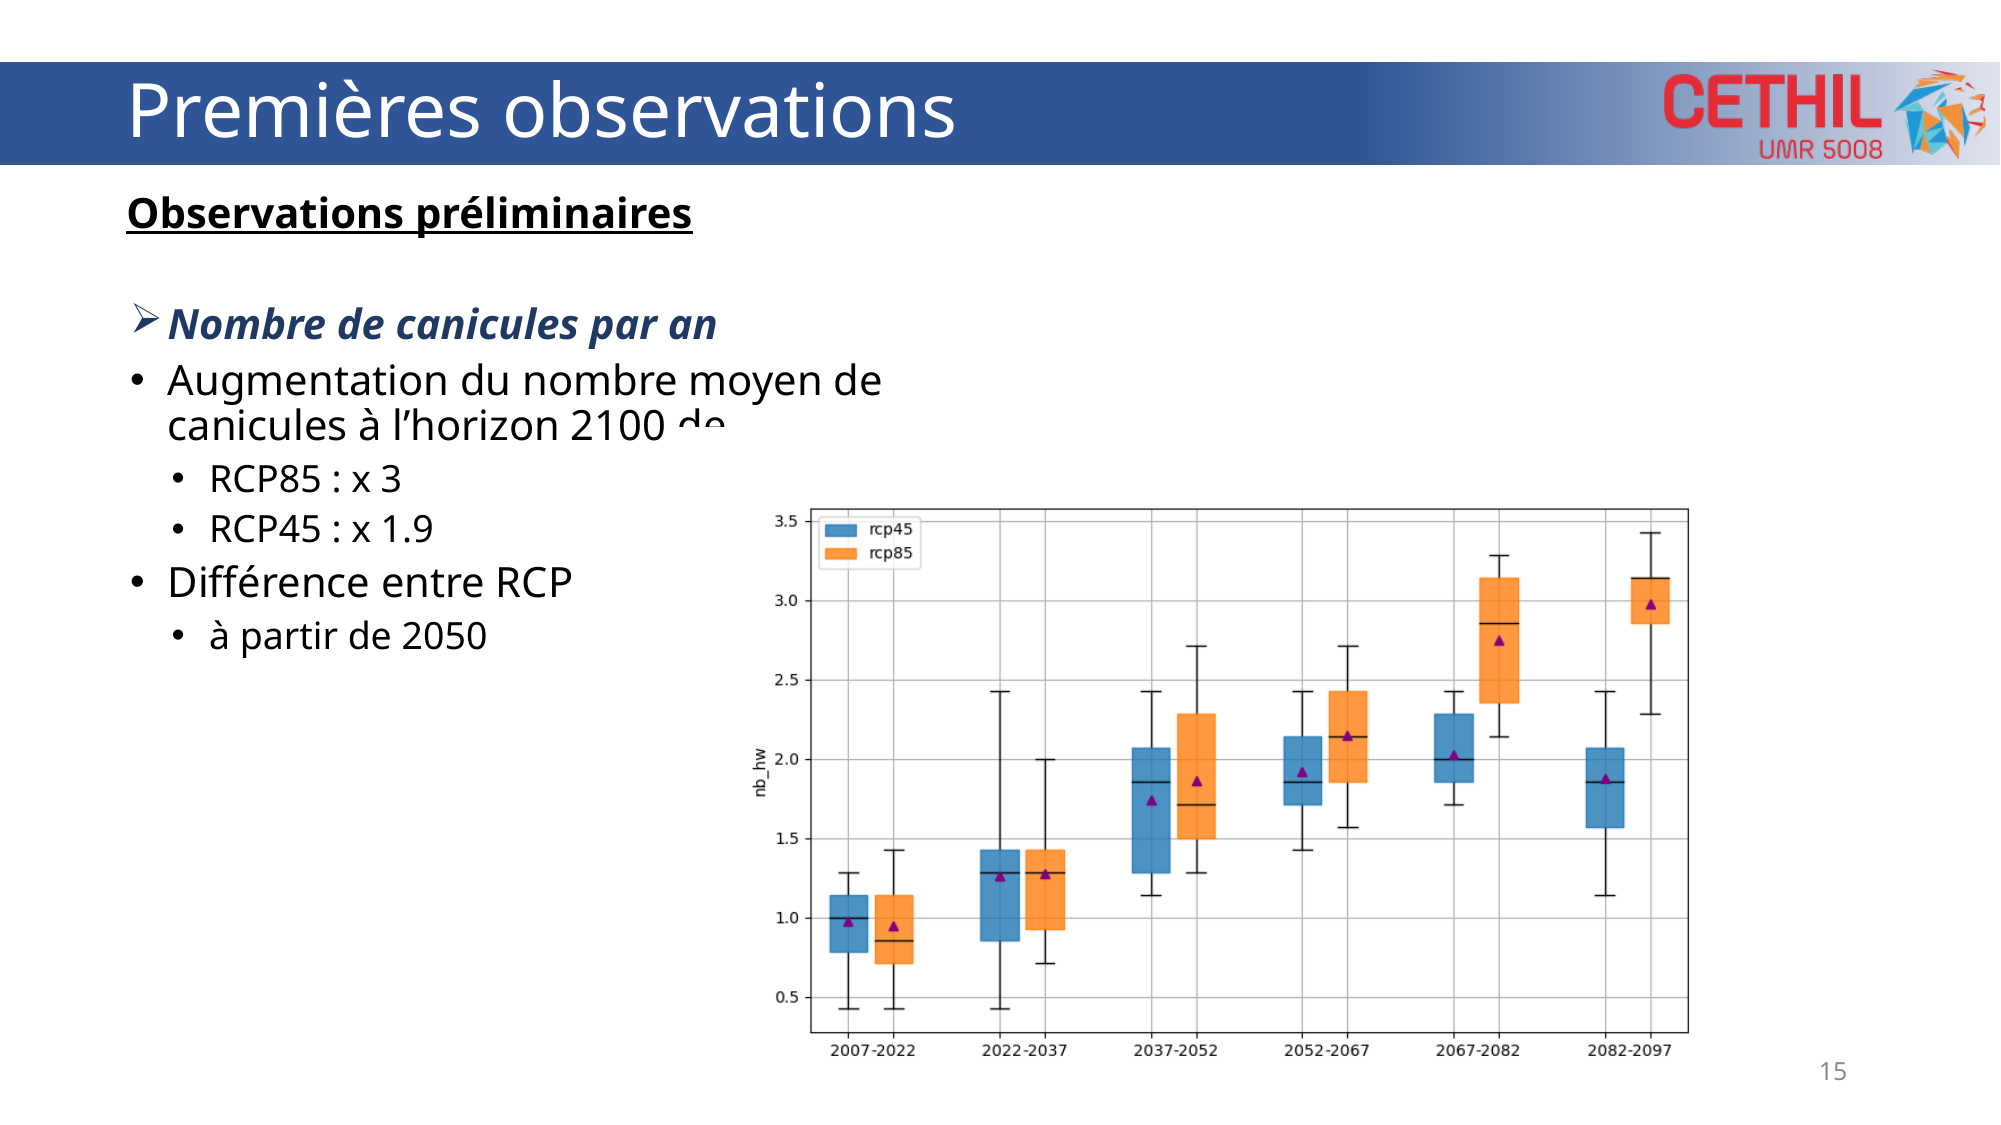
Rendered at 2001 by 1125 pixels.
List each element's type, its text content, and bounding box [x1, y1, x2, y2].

picture [669, 427, 1801, 1107]
list Observations préliminaires [111, 184, 1935, 267]
slide_number 15 [1801, 1042, 1863, 1103]
title Premières observations [111, 42, 1937, 185]
list Nombre de canicules par an Augmentation du nombre moyen de canicules à l’horizon 2100 de RCP85 : x 3 RCP45 : x 1.9 Différence entre RCP à partir de 2050 [111, 296, 961, 1014]
